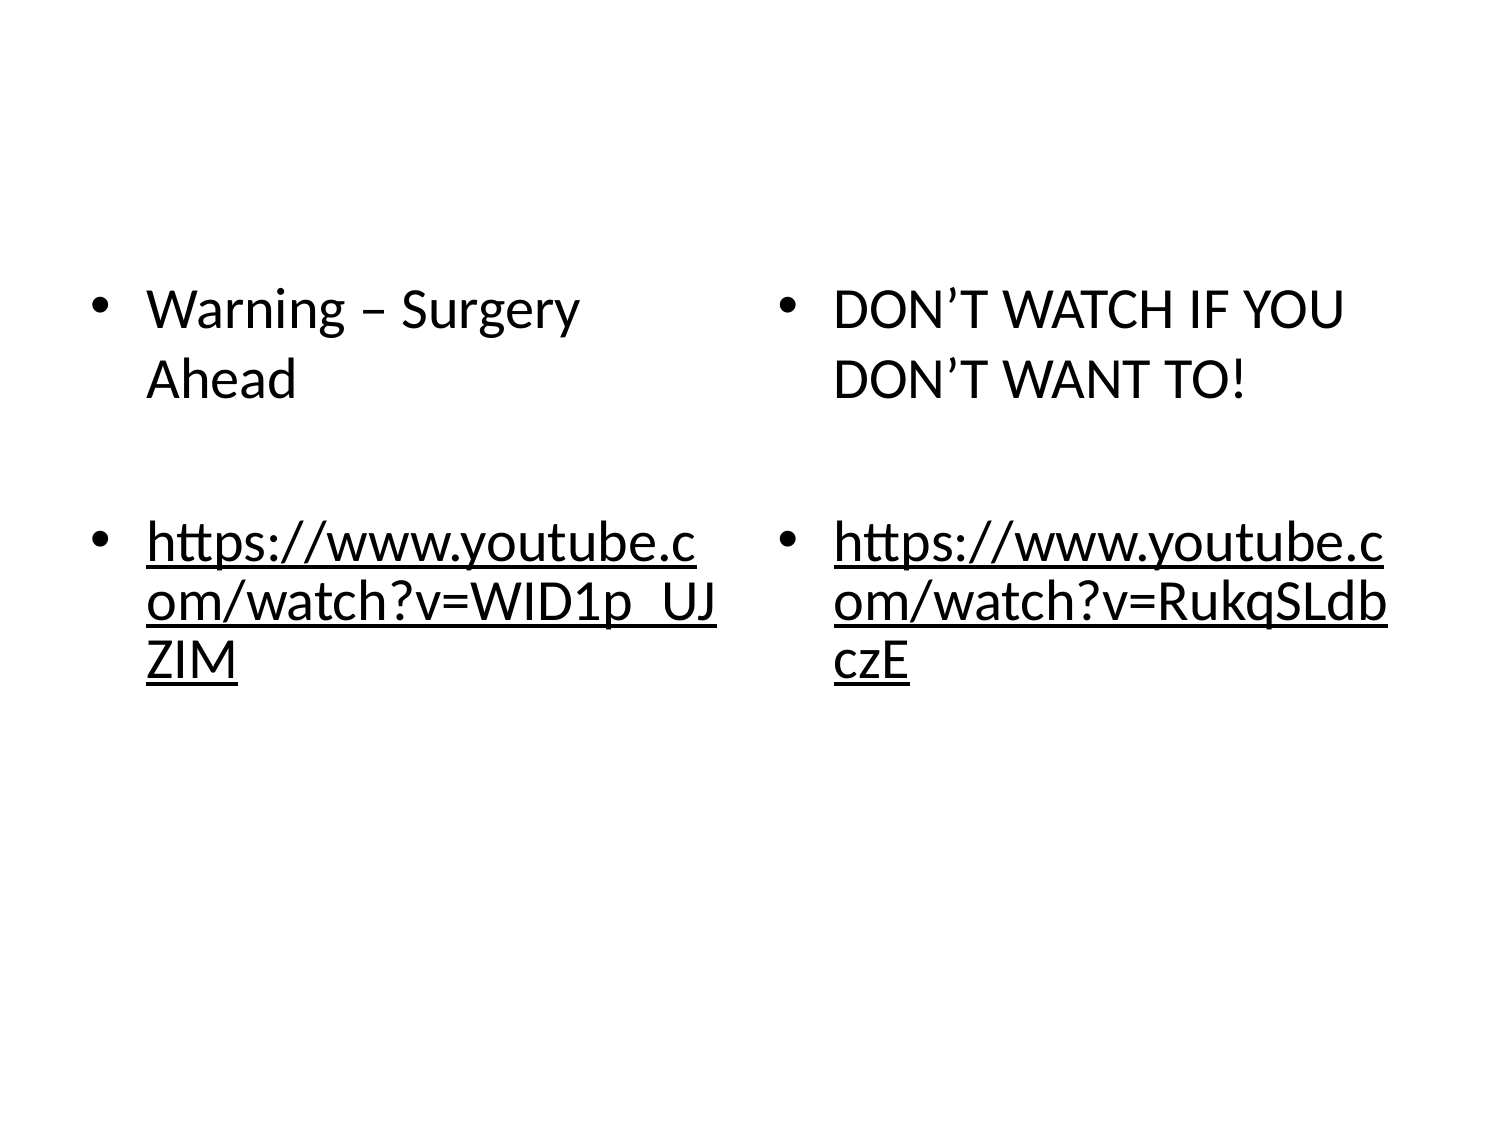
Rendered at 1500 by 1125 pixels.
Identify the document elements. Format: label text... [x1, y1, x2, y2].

list Warning – Surgery Ahead https://www.youtube.com/watch?v=WID1p_UJZIM [75, 262, 738, 1005]
list DON’T WATCH IF YOU DON’T WANT TO! https://www.youtube.com/watch?v=RukqSLdbczE [762, 262, 1425, 1005]
